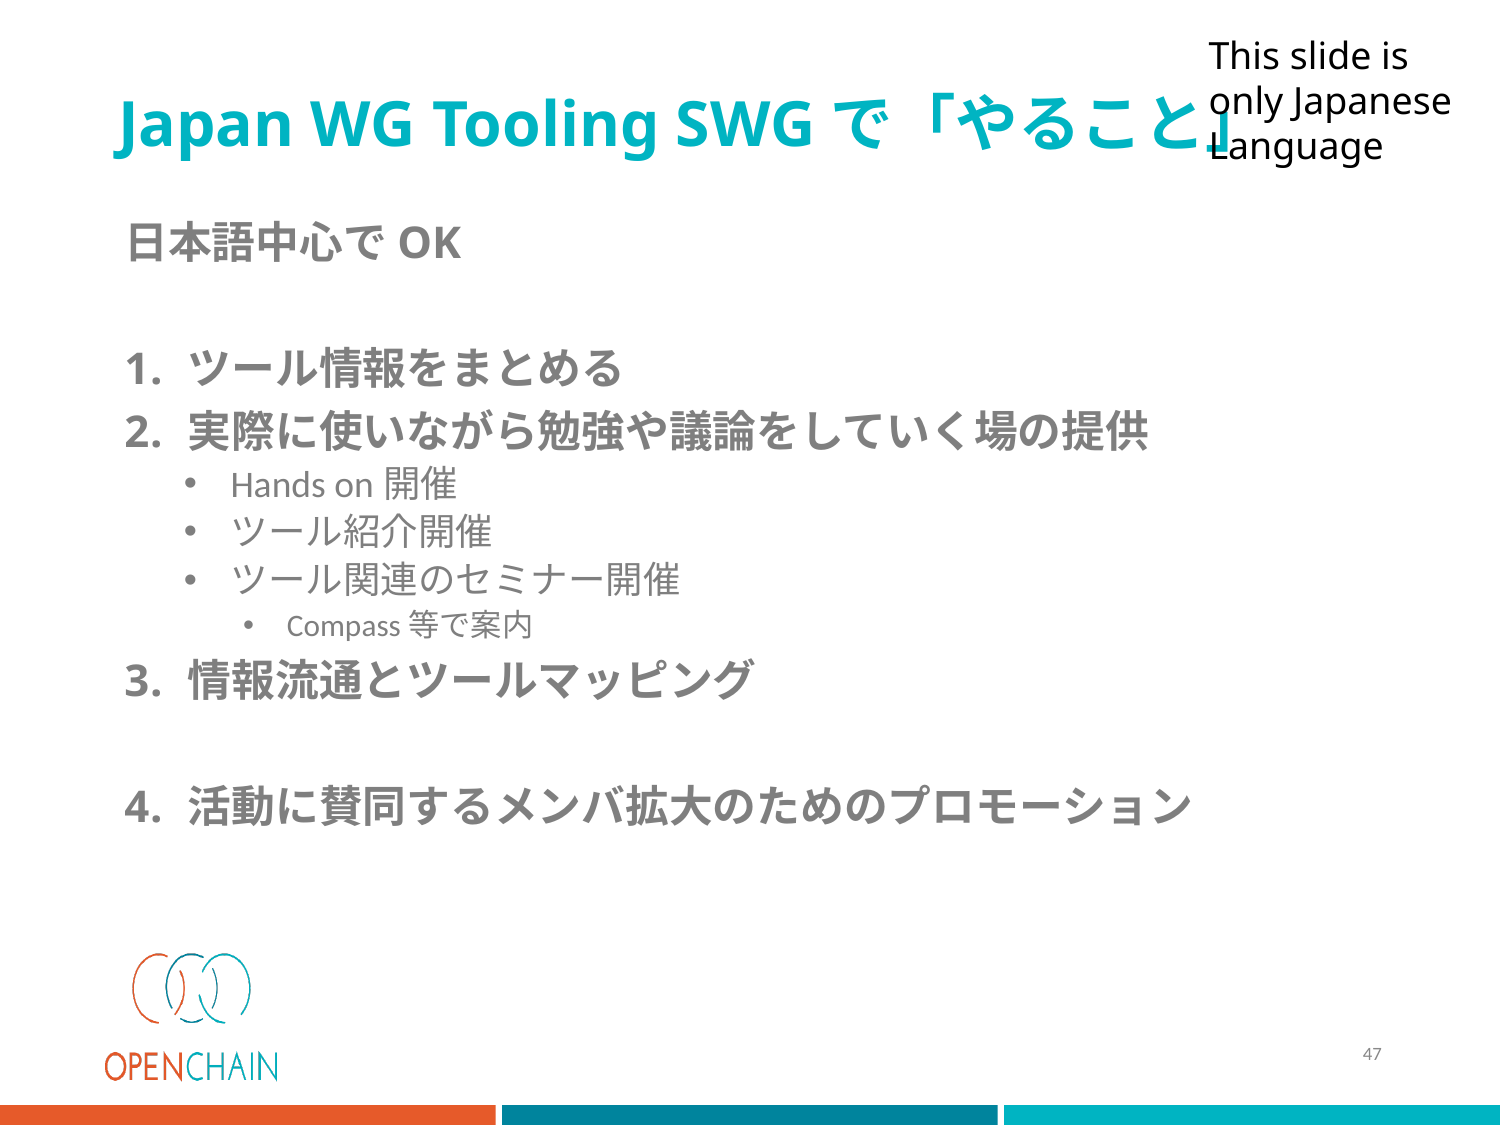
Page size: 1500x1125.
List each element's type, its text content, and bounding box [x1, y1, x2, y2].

picture [103, 951, 279, 1082]
slide_number 46 [1236, 1022, 1397, 1083]
title Japan WG Tooling SWGで「やること」 [103, 59, 1397, 194]
text_box This slide is only Japanese Language [1193, 25, 1500, 175]
list 日本語中心でOK ツール情報をまとめる 実際に使いながら勉強や議論をしていく場の提供 Hands on開催 ツール紹介開催 ツール関連のセミナー開催 Compass等で案内 情報流通とツールマッピング 活動に賛同するメンバ拡大のためのプロモーション [103, 205, 1397, 918]
